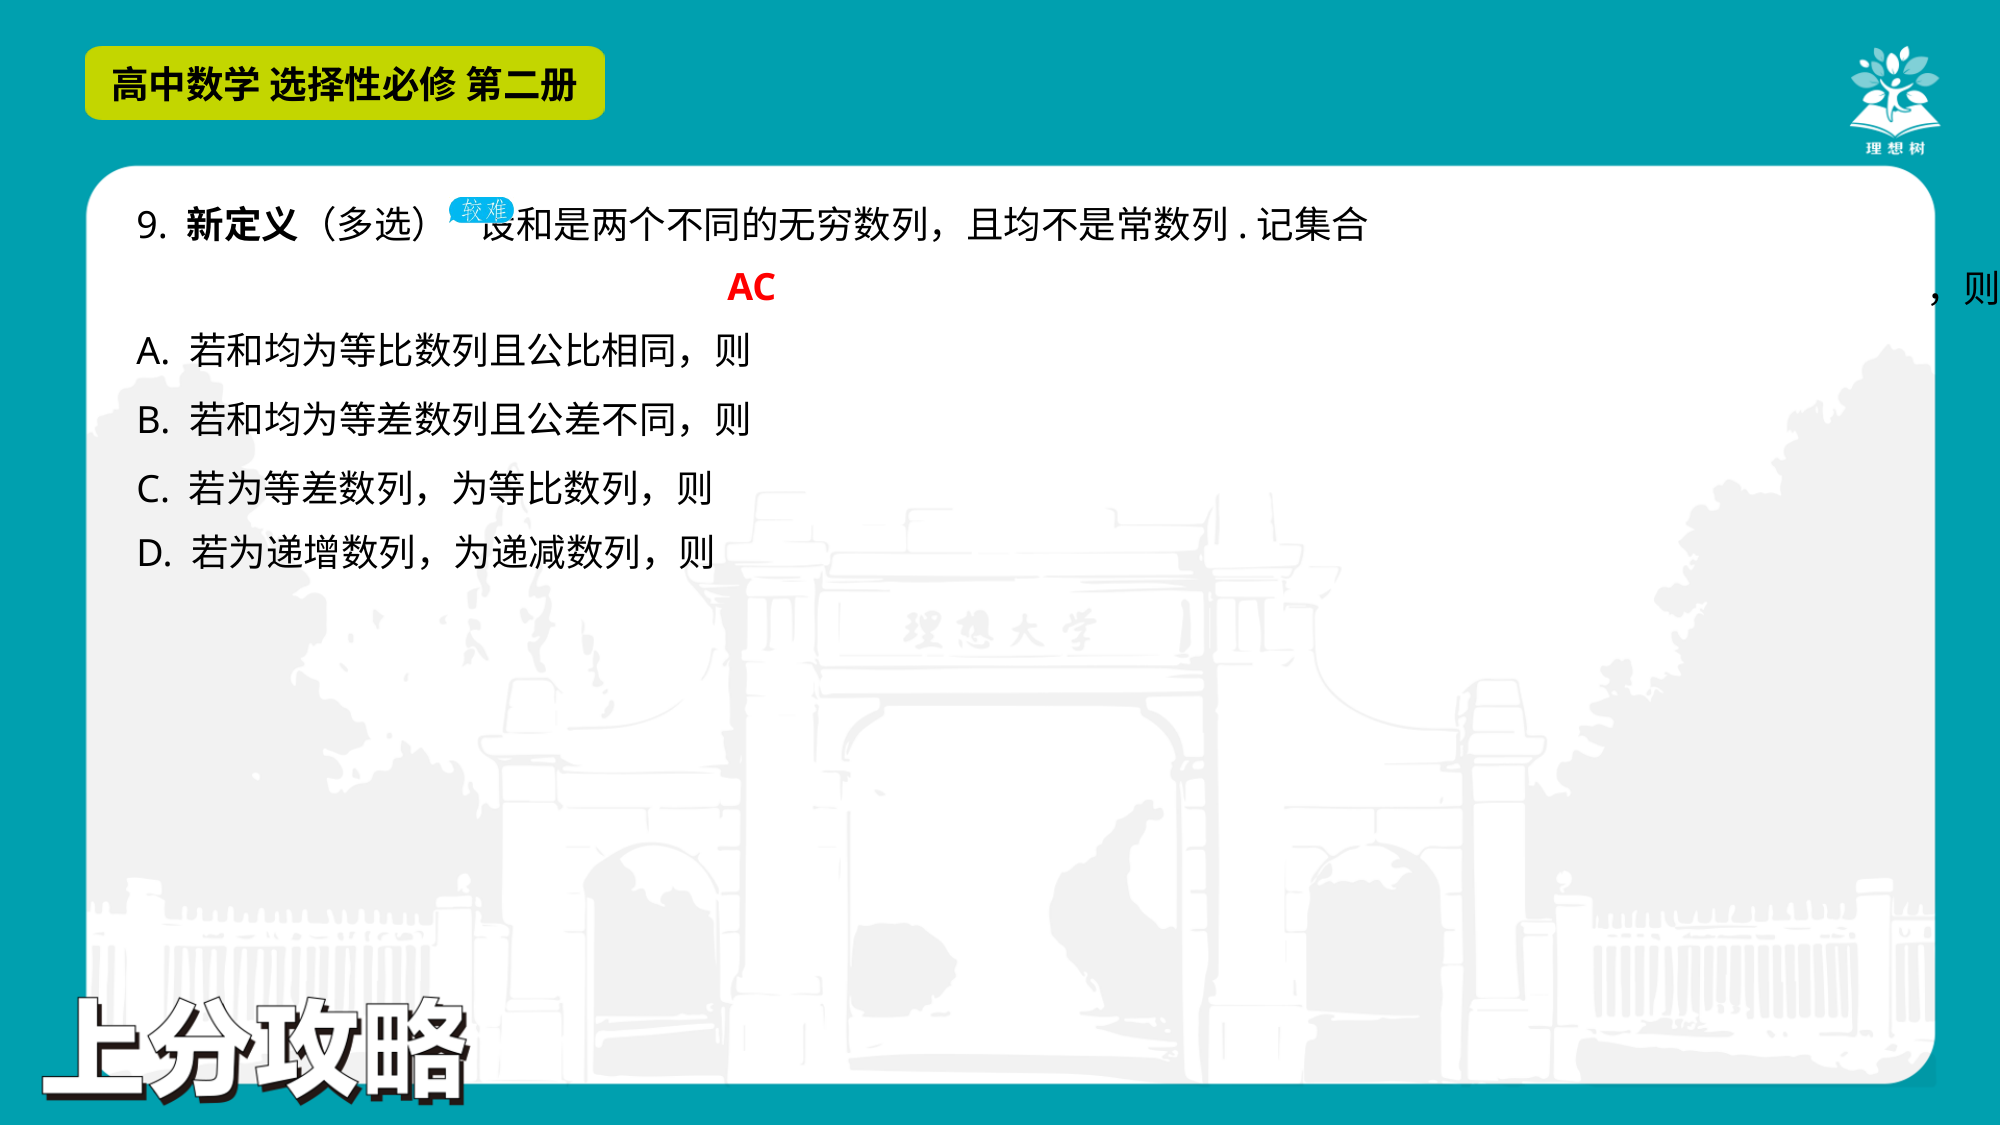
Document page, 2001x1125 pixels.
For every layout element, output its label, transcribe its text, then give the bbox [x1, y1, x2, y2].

text_box AC [711, 243, 793, 302]
picture [0, 0, 2000, 1125]
